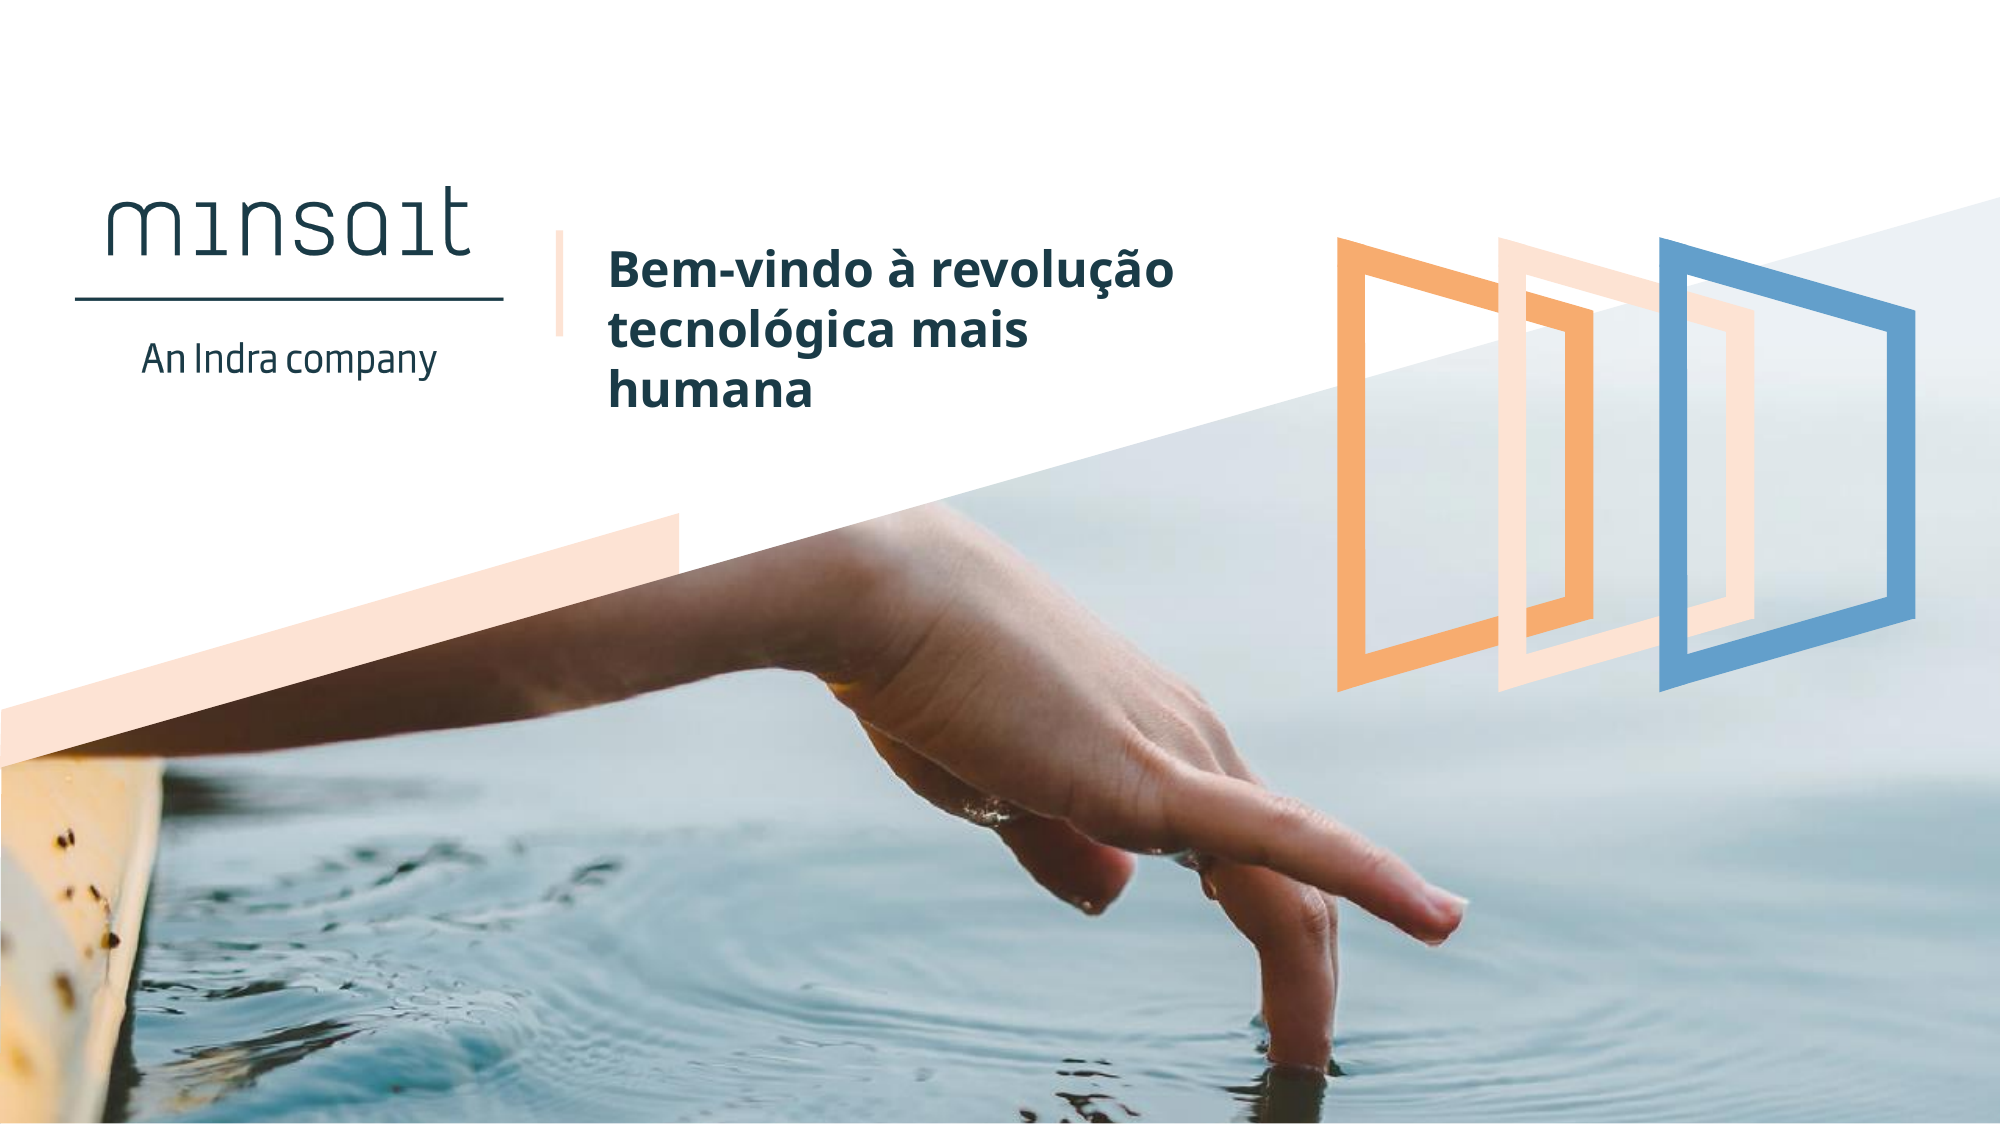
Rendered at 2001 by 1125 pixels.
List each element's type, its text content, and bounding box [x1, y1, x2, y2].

picture [74, 186, 504, 381]
text_box [0, 511, 681, 766]
text_box Bem-vindo à revolução tecnológica mais humana [592, 230, 1196, 426]
text_box [555, 229, 564, 337]
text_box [1336, 237, 1497, 693]
text_box [0, 196, 2000, 1125]
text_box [1497, 237, 1658, 693]
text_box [1658, 237, 1916, 693]
